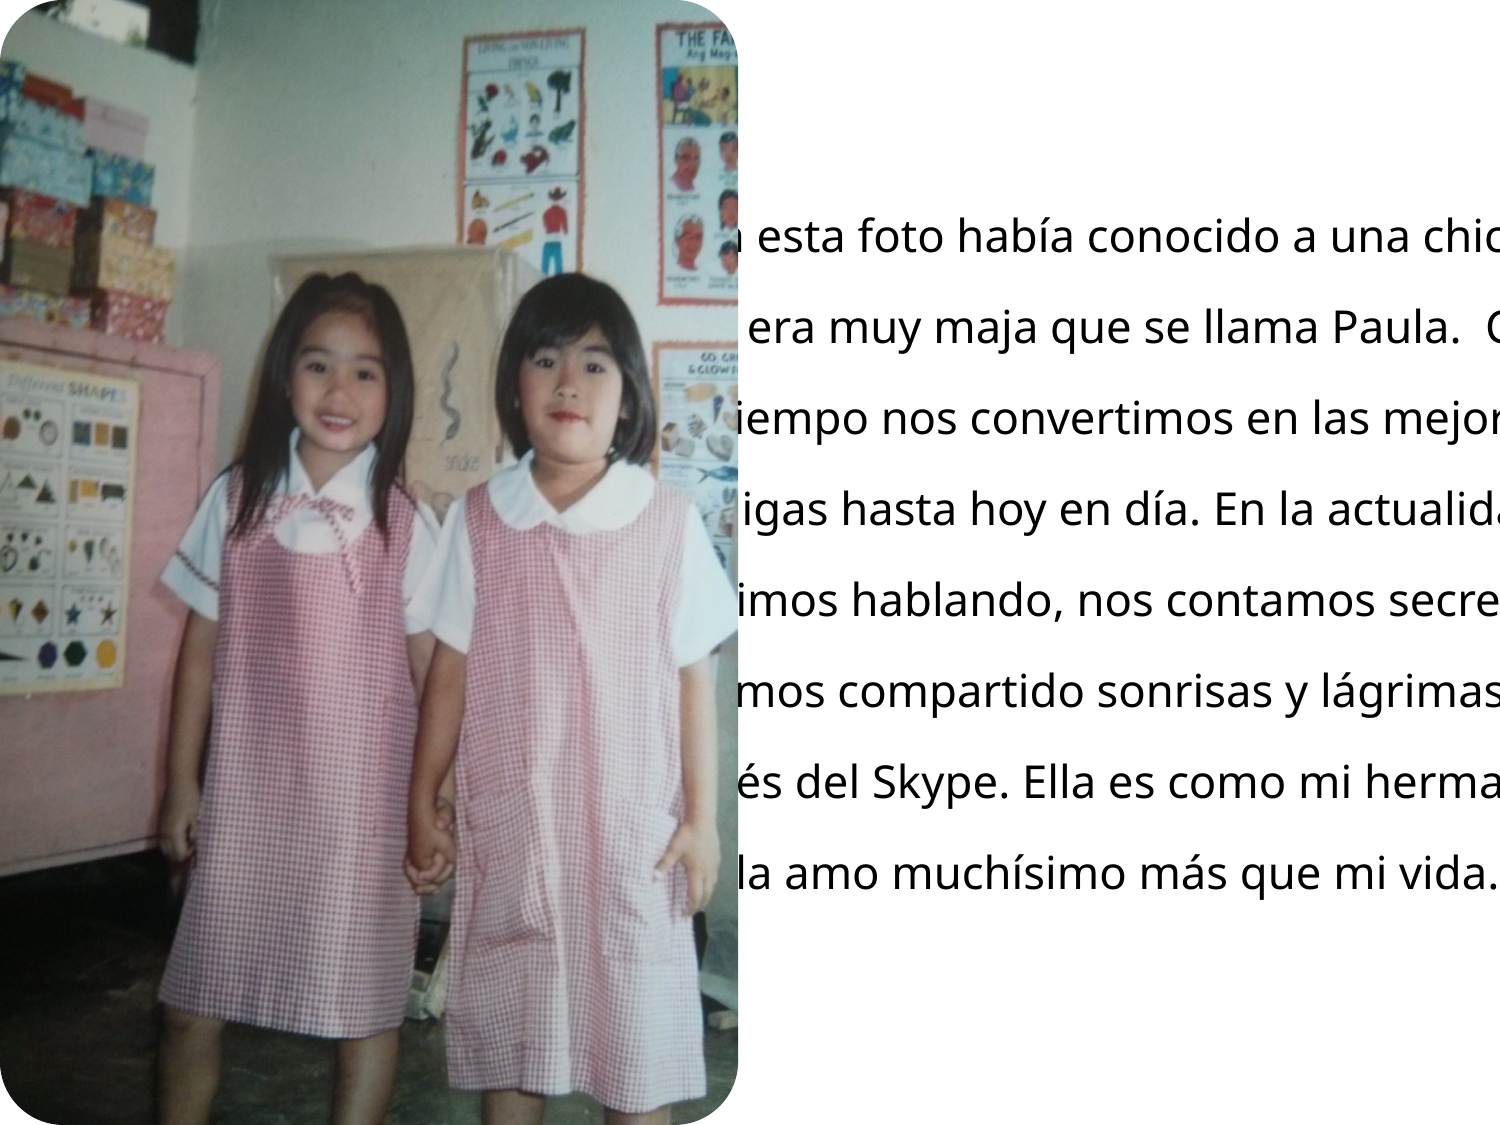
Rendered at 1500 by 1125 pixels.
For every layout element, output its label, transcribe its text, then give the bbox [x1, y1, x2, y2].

picture [0, 0, 739, 1125]
list En esta foto había conocido a una chica que era muy maja que se llama Paula. Con el tiempo nos convertimos en las mejores amigas hasta hoy en día. En la actualidad seguimos hablando, nos contamos secretos, hemos compartido sonrisas y lágrimas a través del Skype. Ella es como mi hermana, la amo muchísimo más que mi vida. [743, 172, 1500, 916]
